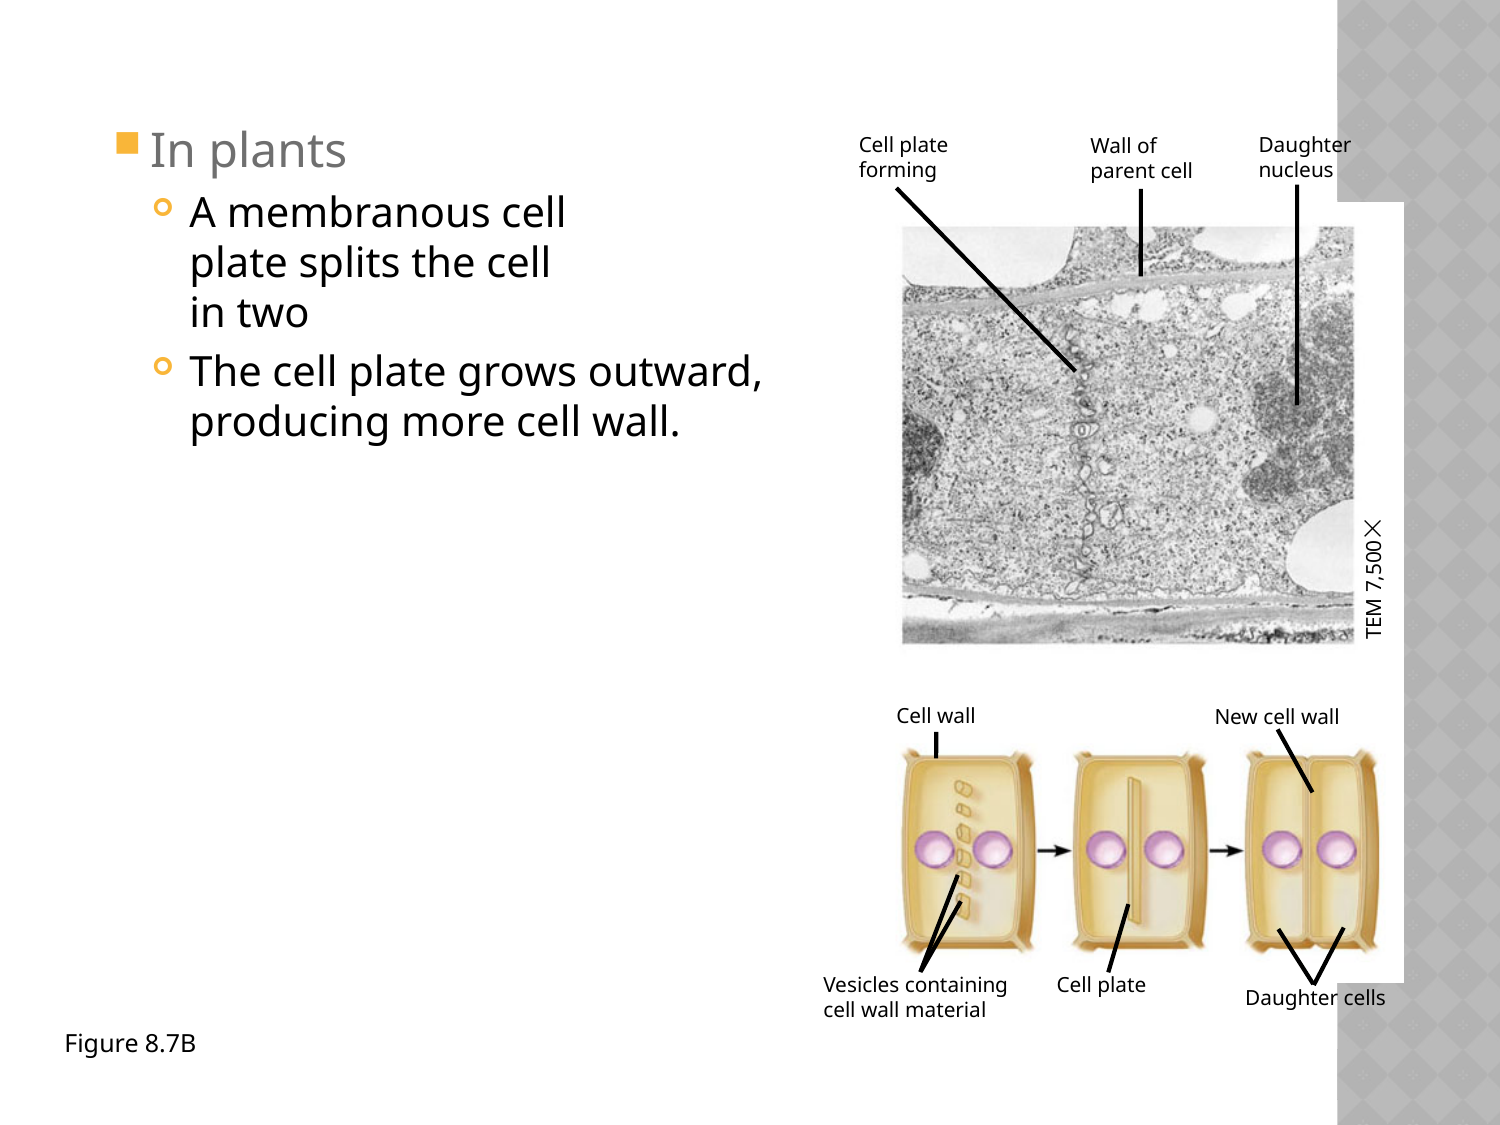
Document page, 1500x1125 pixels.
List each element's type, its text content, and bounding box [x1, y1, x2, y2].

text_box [811, 123, 1404, 1031]
list In plants A membranous cell plate splits the cell in two The cell plate grows outward, producing more cell wall. [50, 112, 896, 468]
text_box Figure 8.7B [49, 1020, 212, 1065]
